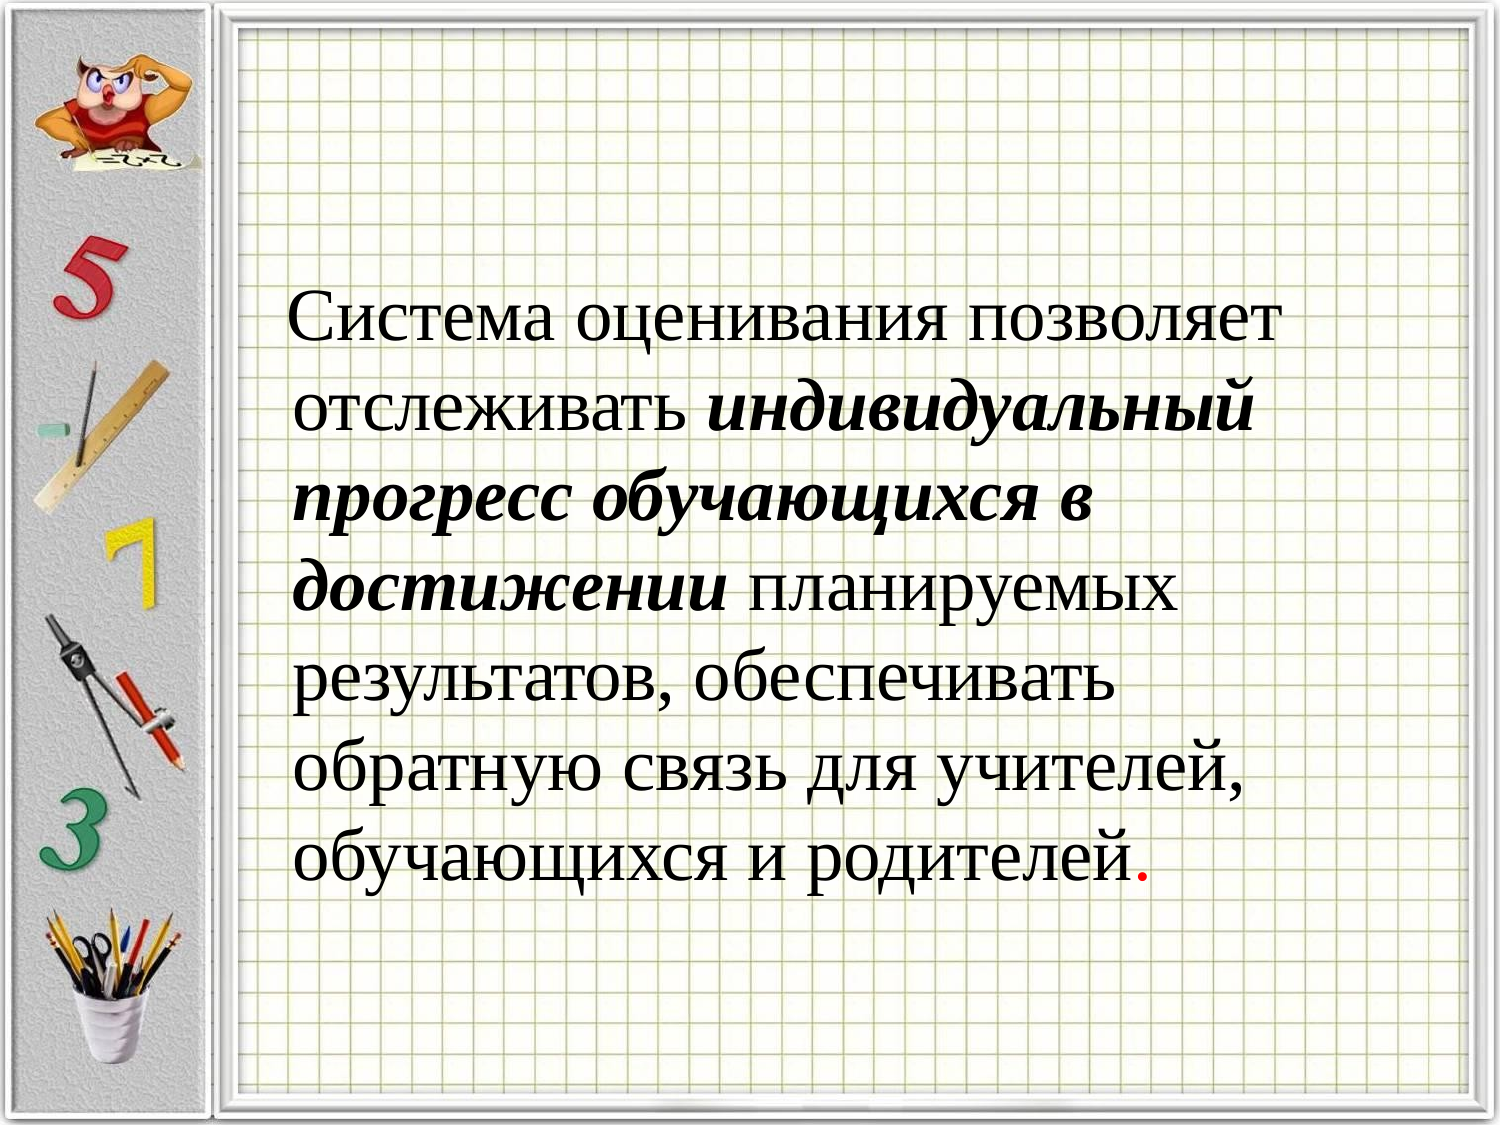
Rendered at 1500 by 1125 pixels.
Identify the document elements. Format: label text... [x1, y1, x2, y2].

text_box Система оценивания позволяет отслеживать индивидуальный прогресс обучающихся в достижении планируемых результатов, обеспечивать обратную связь для учителей, обучающихся и родителей. [284, 263, 1286, 896]
picture [0, 0, 1500, 1125]
